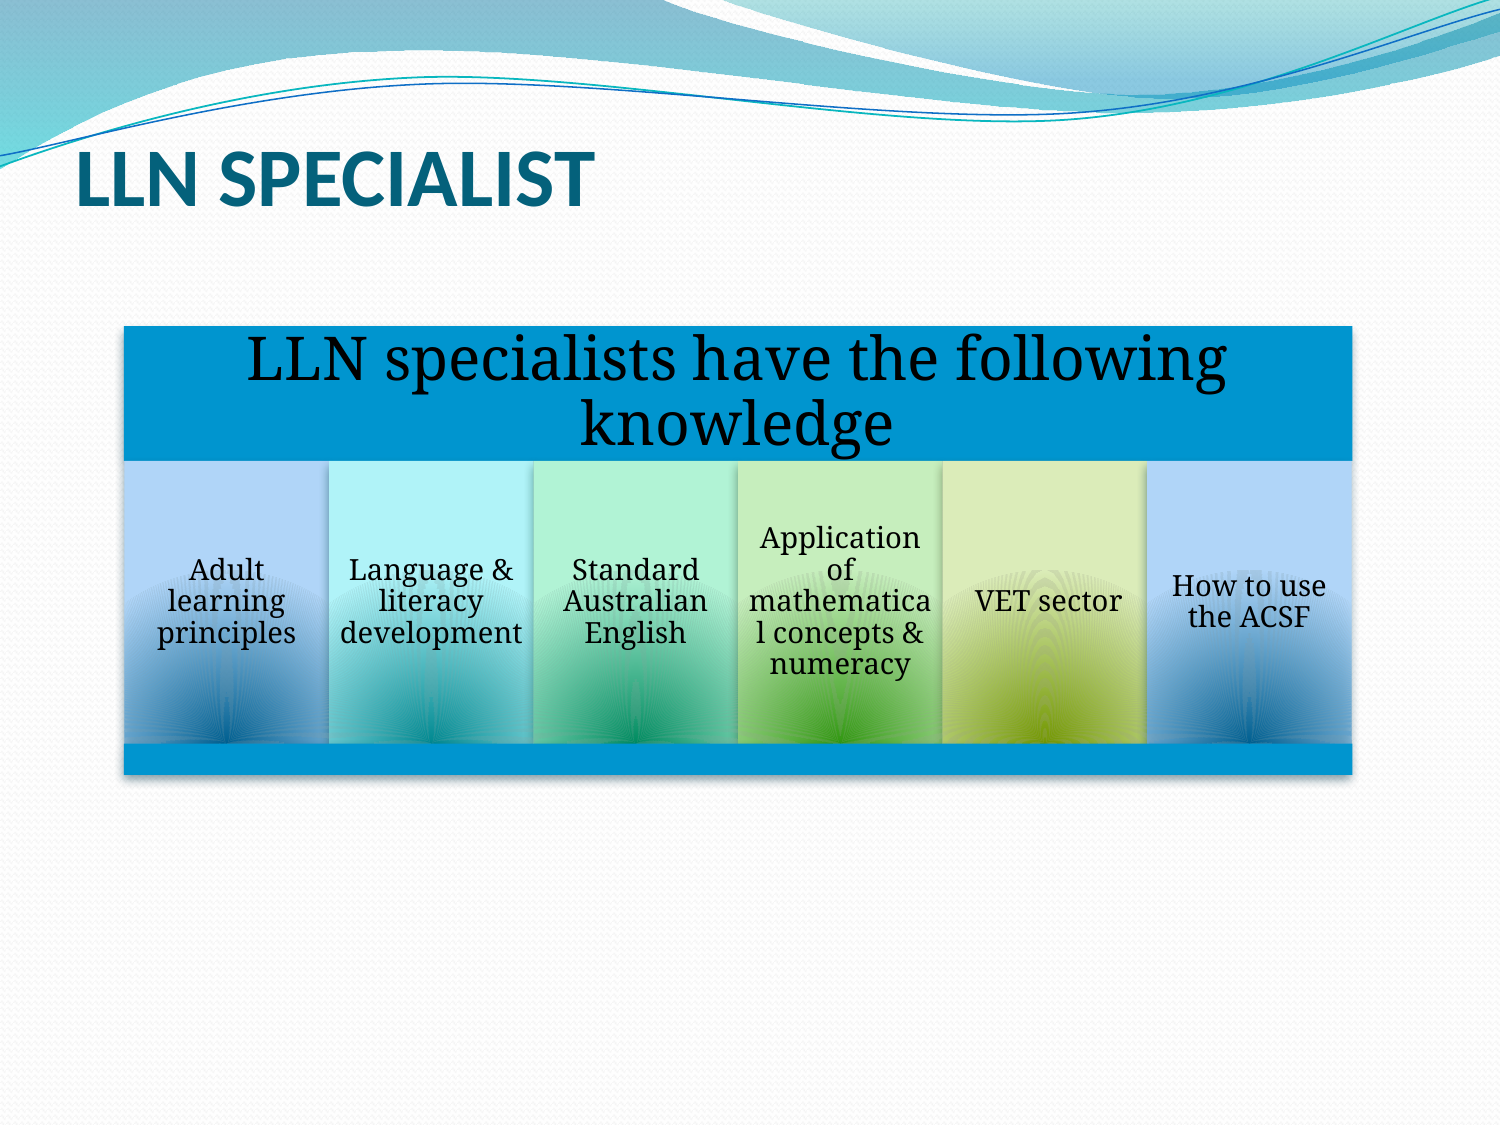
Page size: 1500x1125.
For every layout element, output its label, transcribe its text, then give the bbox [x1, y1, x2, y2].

title LLN Specialist [75, 115, 1425, 303]
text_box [123, 326, 1353, 776]
